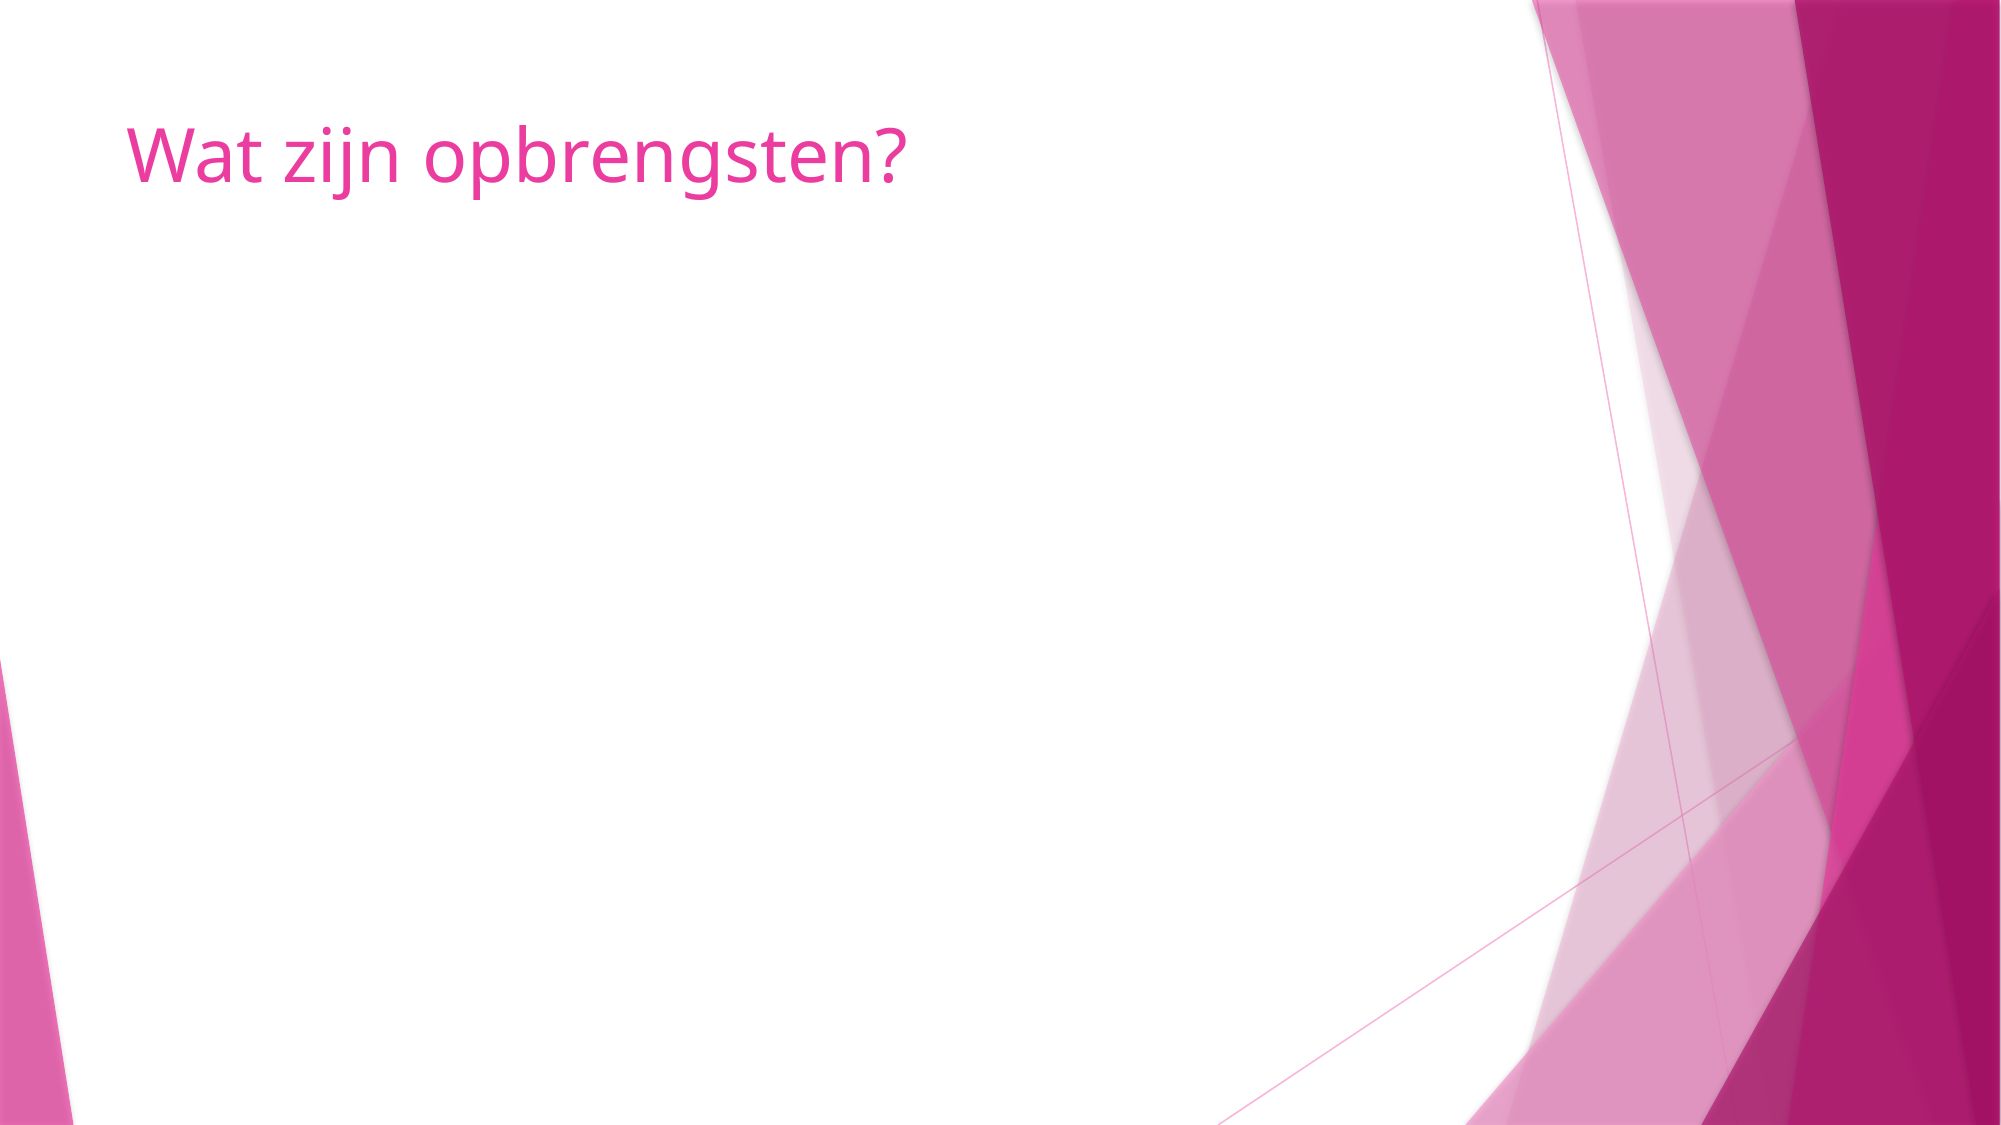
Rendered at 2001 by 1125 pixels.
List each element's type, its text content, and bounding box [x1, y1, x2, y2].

title Wat zijn opbrengsten? [111, 99, 1522, 317]
